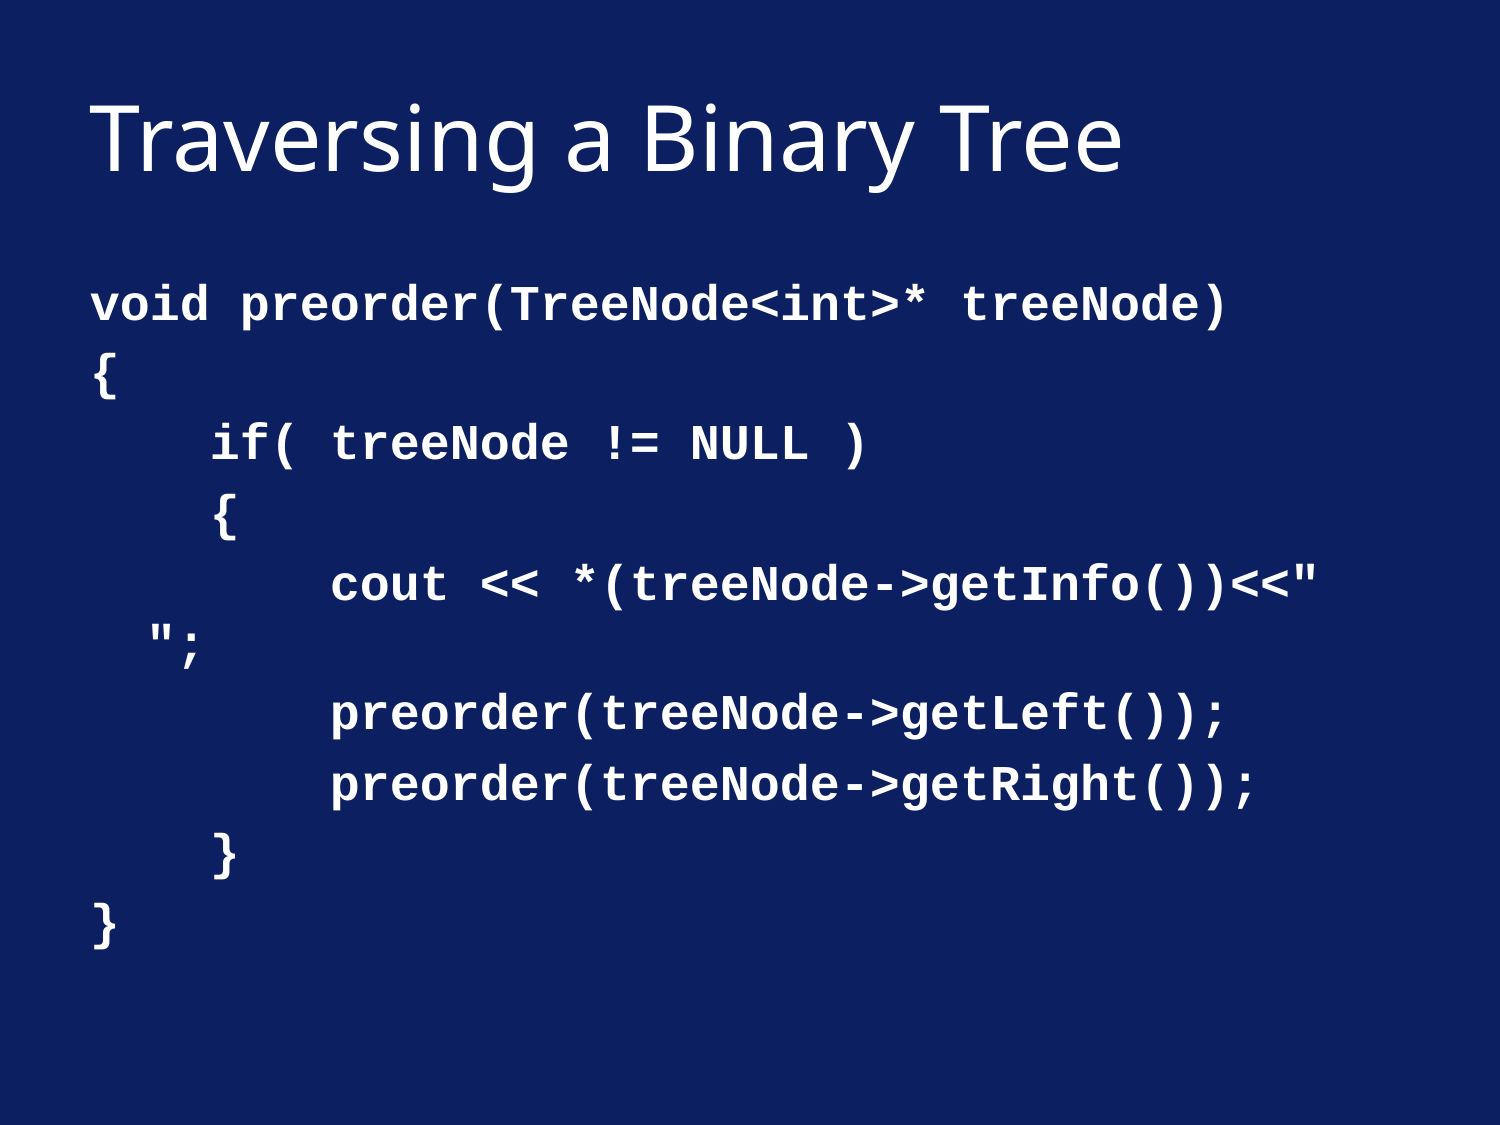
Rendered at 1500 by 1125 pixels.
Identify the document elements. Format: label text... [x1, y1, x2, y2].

list void preorder(TreeNode<int>* treeNode) { if( treeNode != NULL ) { cout << *(treeNode->getInfo())<<" "; preorder(treeNode->getLeft()); preorder(treeNode->getRight()); } } [74, 262, 1425, 1038]
title Traversing a Binary Tree [74, 59, 1425, 210]
